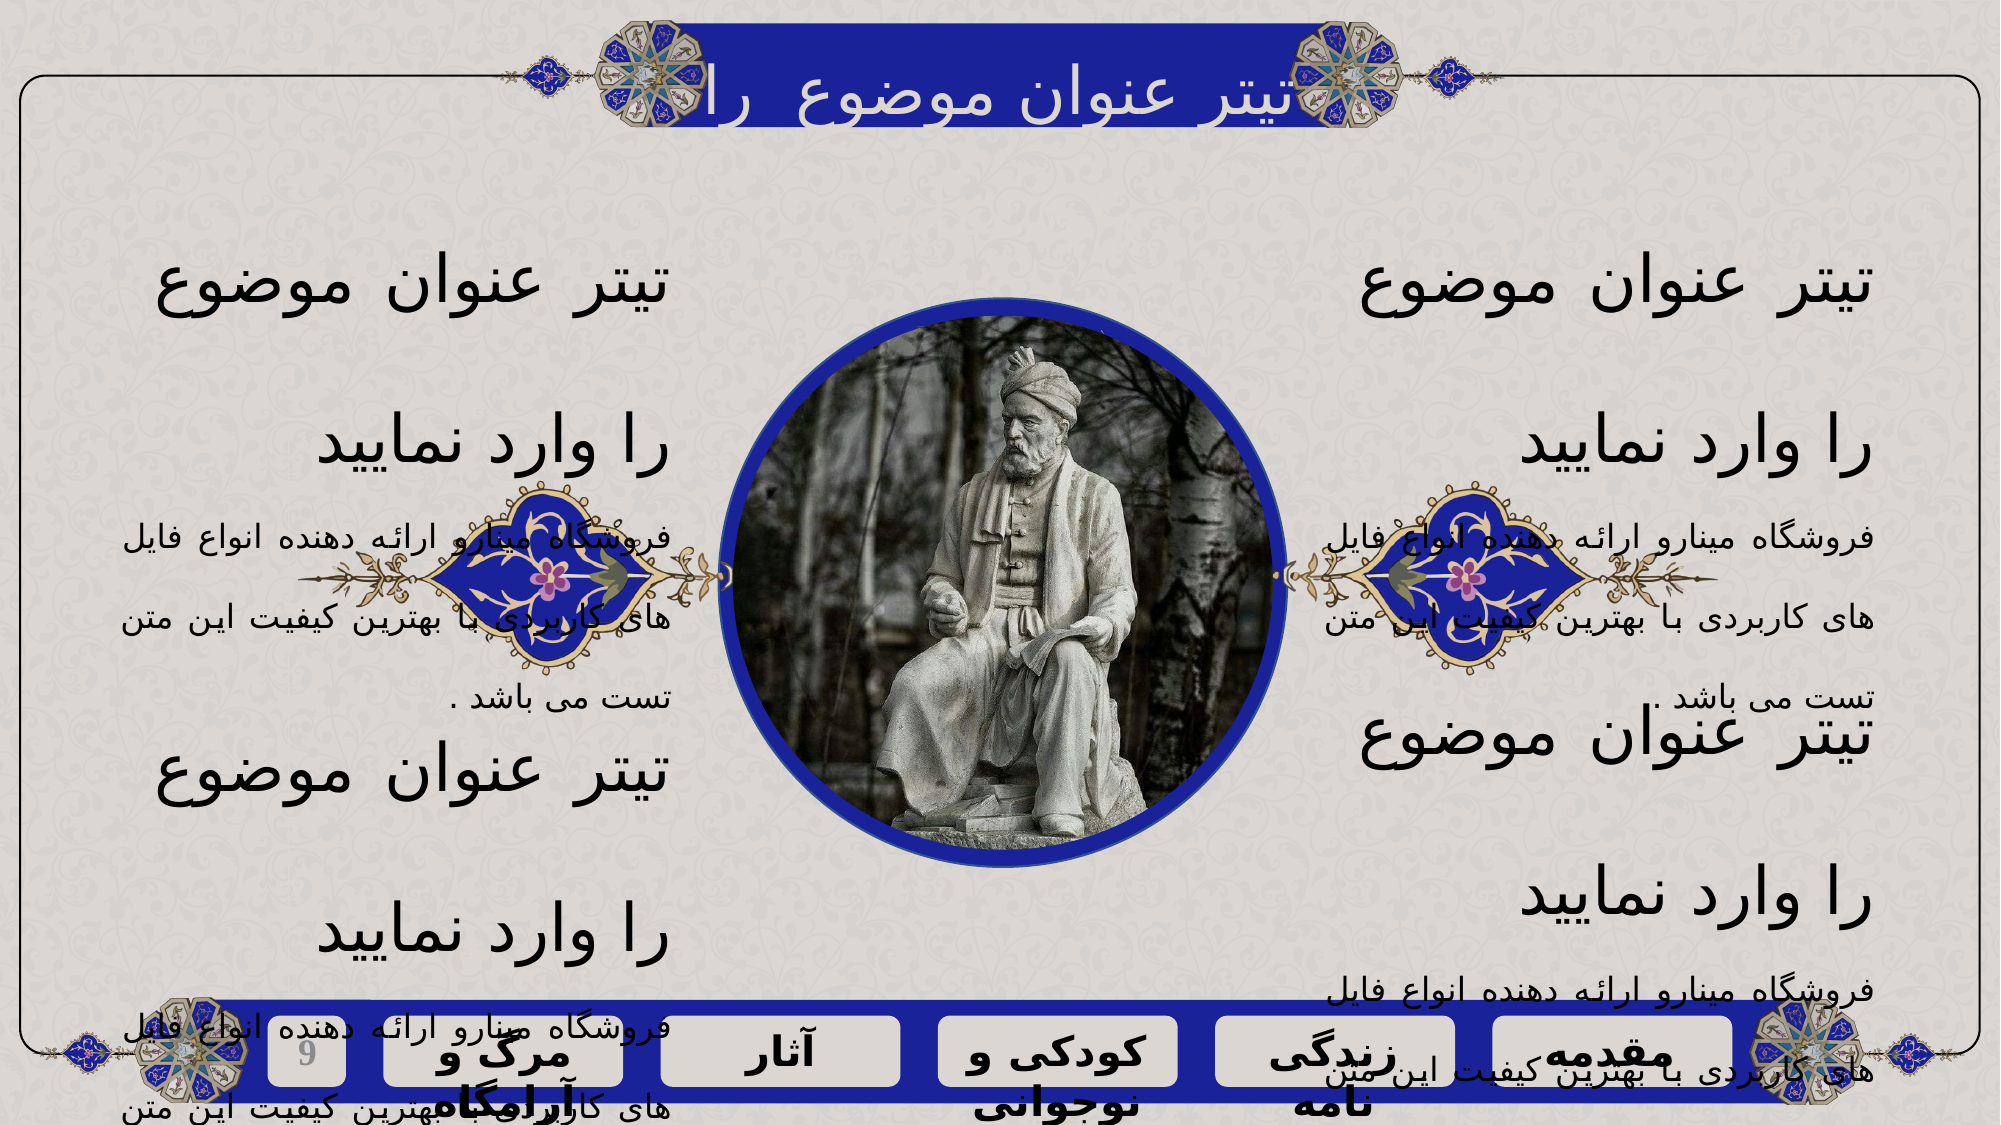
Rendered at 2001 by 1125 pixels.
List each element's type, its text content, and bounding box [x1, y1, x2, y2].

text_box زندگی نامه [1215, 1017, 1305, 1125]
picture [1379, 22, 1505, 128]
picture [1891, 999, 1965, 1105]
text_box آثار [687, 1017, 900, 1082]
text_box تیتر عنوان موضوع را وارد نمایید فروشگاه مینارو ارائه دهنده انواع فایل های کاربردی با بهترین کیفیت این متن تست می باشد . [1305, 600, 1891, 1125]
picture [493, 21, 621, 127]
picture [33, 998, 102, 1103]
text_box کودکی و نوجوانی [939, 1017, 1176, 1125]
text_box تیتر عنوان موضوع را وارد نمایید فروشگاه مینارو ارائه دهنده انواع فایل های کاربردی با بهترین کیفیت این متن تست می باشد . [102, 637, 687, 1125]
text_box تیتر عنوان موضوع را وارد نمایید [621, 0, 1379, 256]
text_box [297, 298, 1718, 867]
text_box تیتر عنوان موضوع را وارد نمایید فروشگاه مینارو ارائه دهنده انواع فایل های کاربردی با بهترین کیفیت این متن تست می باشد . [102, 148, 687, 637]
text_box تیتر عنوان موضوع را وارد نمایید فروشگاه مینارو ارائه دهنده انواع فایل های کاربردی با بهترین کیفیت این متن تست می باشد . [1305, 148, 1891, 600]
